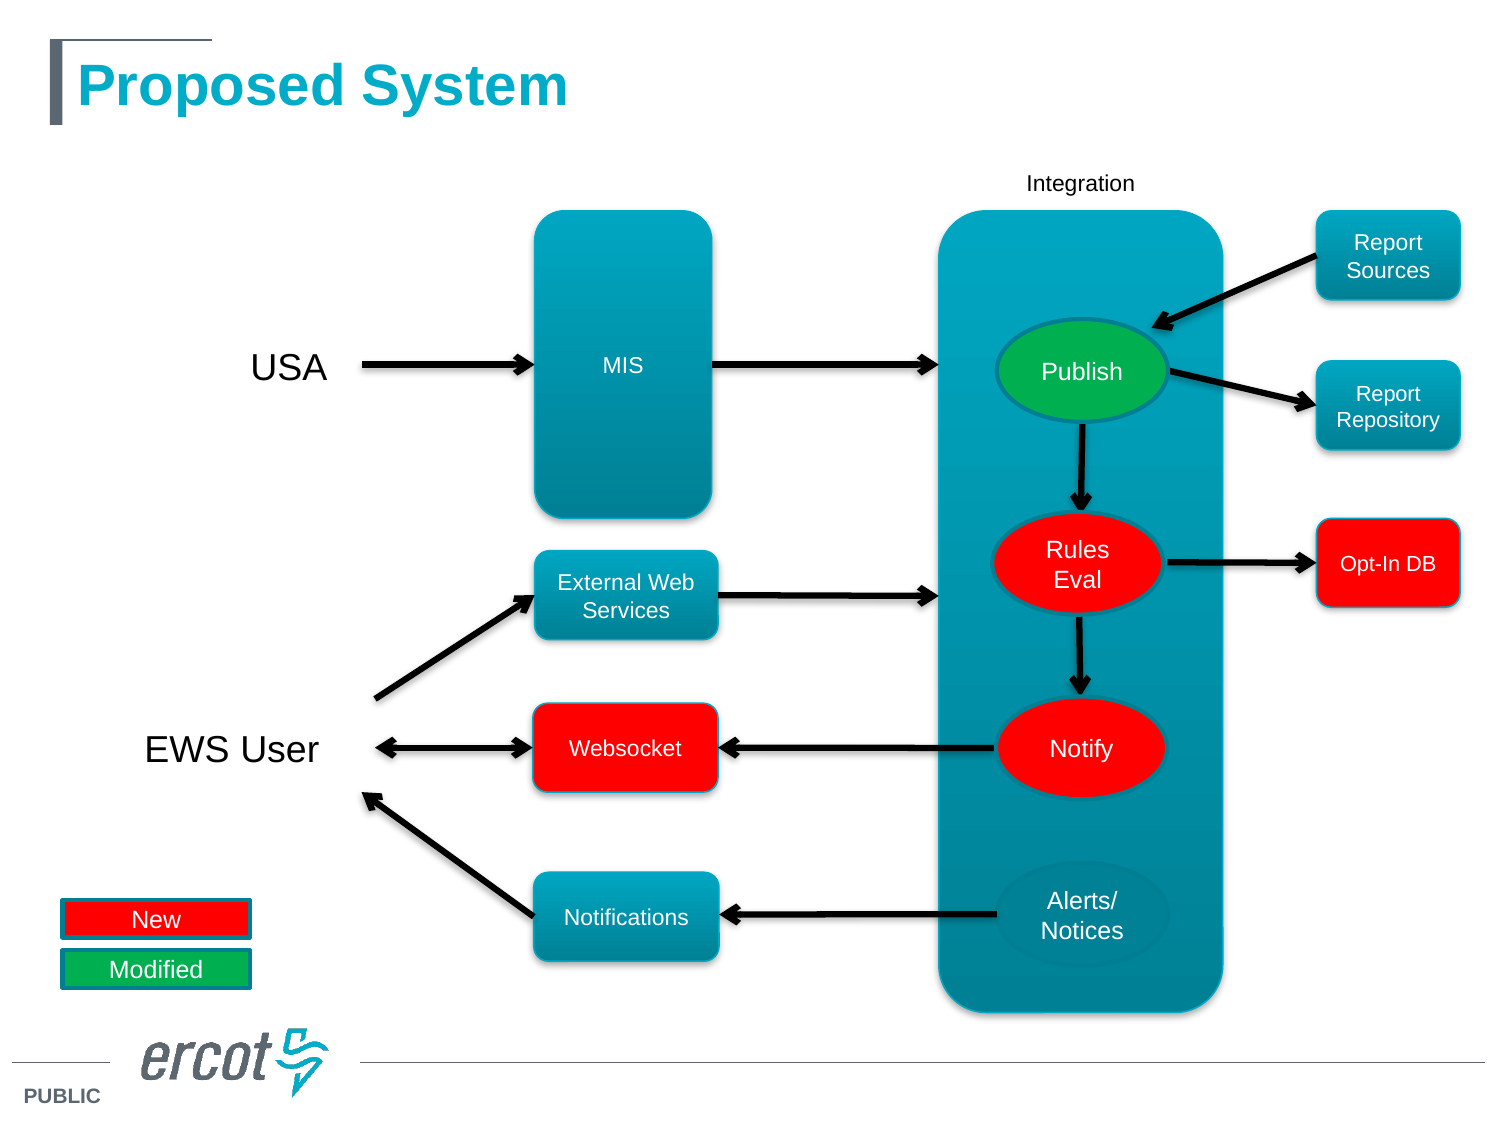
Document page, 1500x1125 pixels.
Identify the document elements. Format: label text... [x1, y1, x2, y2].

text_box Opt-In DB [1315, 517, 1461, 609]
text_box [938, 210, 1224, 744]
text_box Modified [60, 948, 252, 990]
text_box Report Repository [1315, 360, 1461, 451]
text_box MIS [533, 210, 713, 520]
text_box External Web Services [533, 549, 719, 641]
text_box Rules Eval [990, 509, 1166, 617]
text_box Report Sources [1315, 210, 1461, 301]
title Proposed System [62, 39, 1450, 125]
text_box [938, 572, 1224, 1014]
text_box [374, 594, 536, 700]
text_box New [60, 898, 252, 940]
text_box Websocket [532, 702, 719, 793]
text_box EWS User [106, 717, 335, 777]
text_box Notifications [532, 871, 720, 963]
picture [137, 1024, 332, 1100]
text_box Alerts/ Notices [994, 860, 1171, 968]
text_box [1151, 254, 1317, 328]
text_box Notify [994, 694, 1170, 802]
text_box USA [139, 335, 343, 396]
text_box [361, 791, 534, 917]
text_box Publish [994, 316, 1170, 424]
text_box Integration [1007, 161, 1155, 204]
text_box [1167, 370, 1317, 406]
